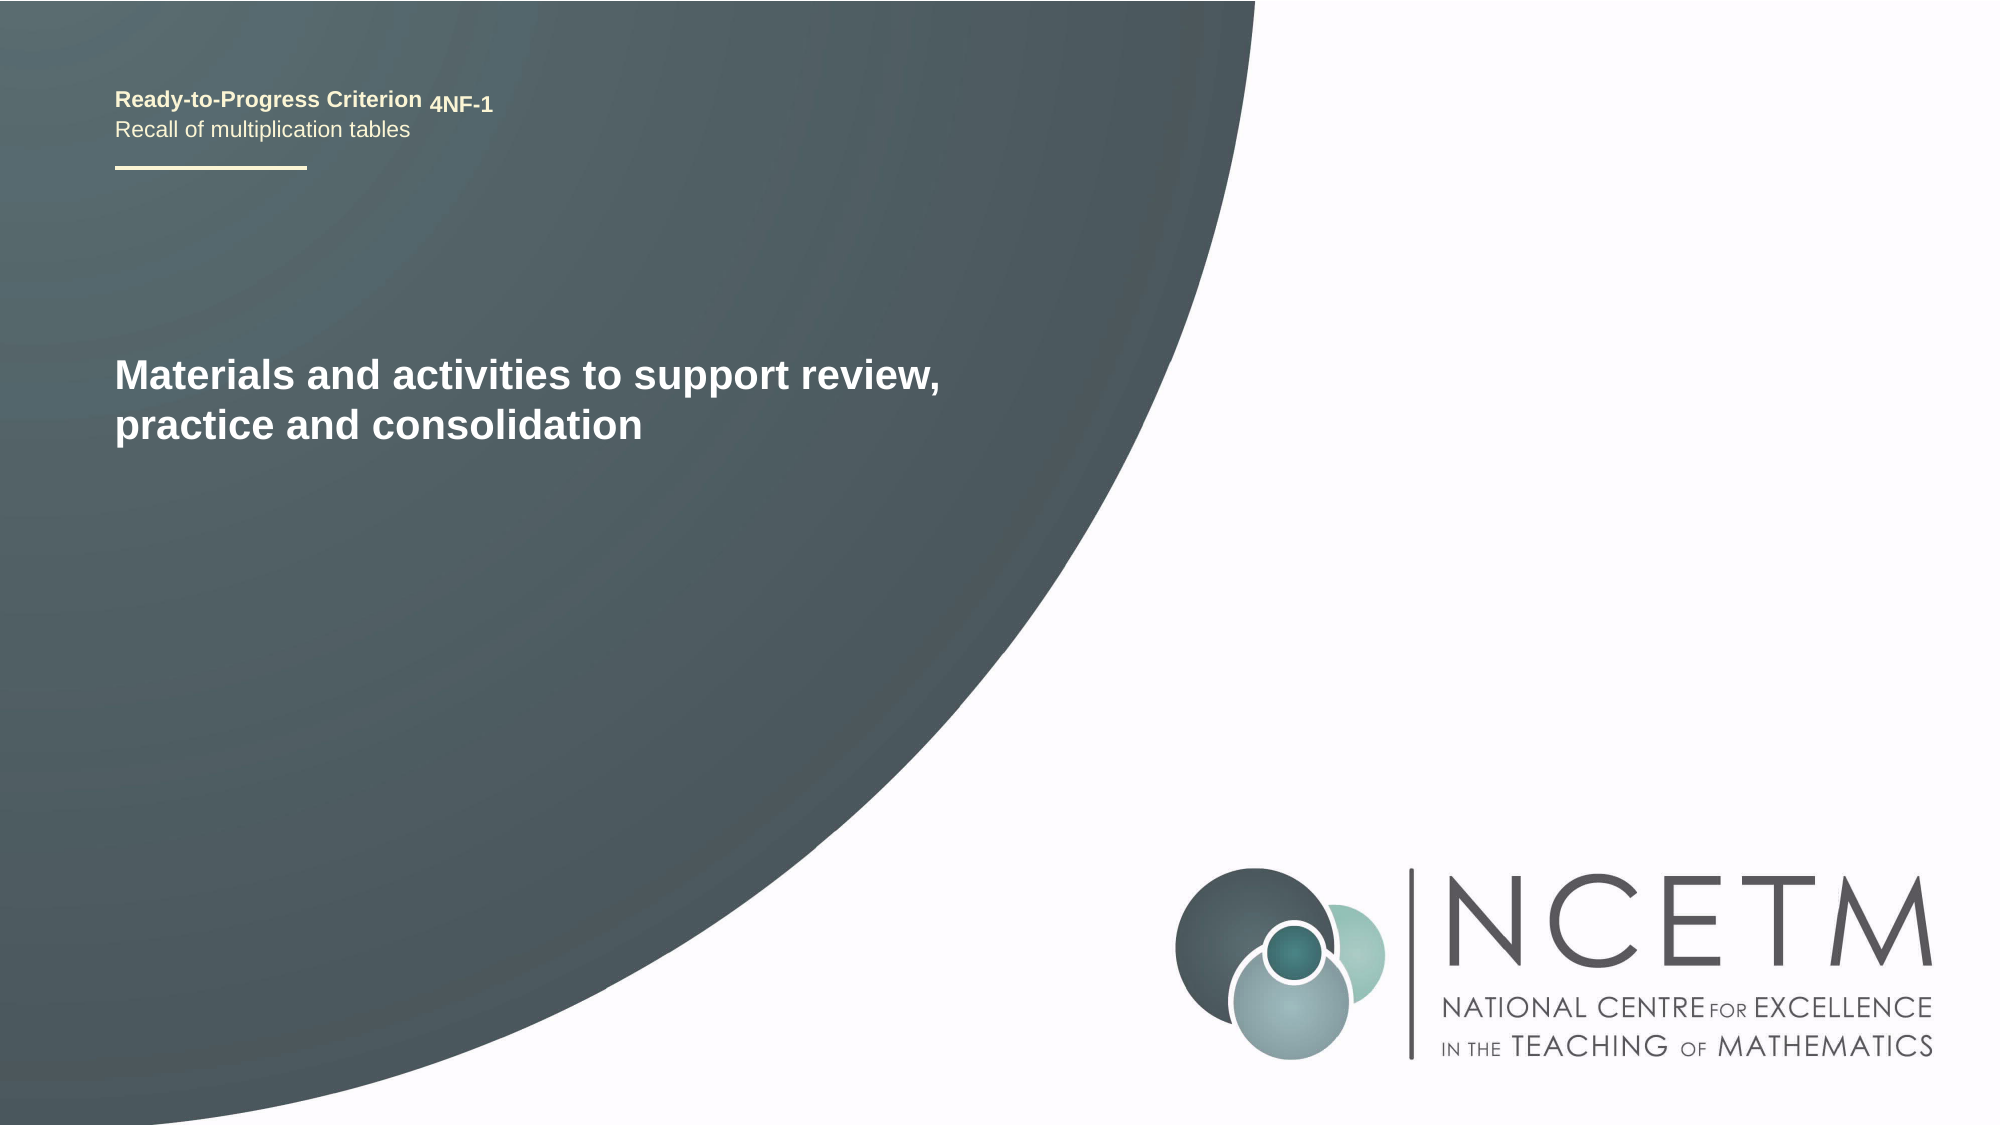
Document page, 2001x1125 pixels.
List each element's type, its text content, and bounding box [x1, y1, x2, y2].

list Recall of multiplication tables [99, 109, 1121, 160]
picture [0, 1, 2001, 1125]
list 4NF-1 [414, 85, 611, 135]
